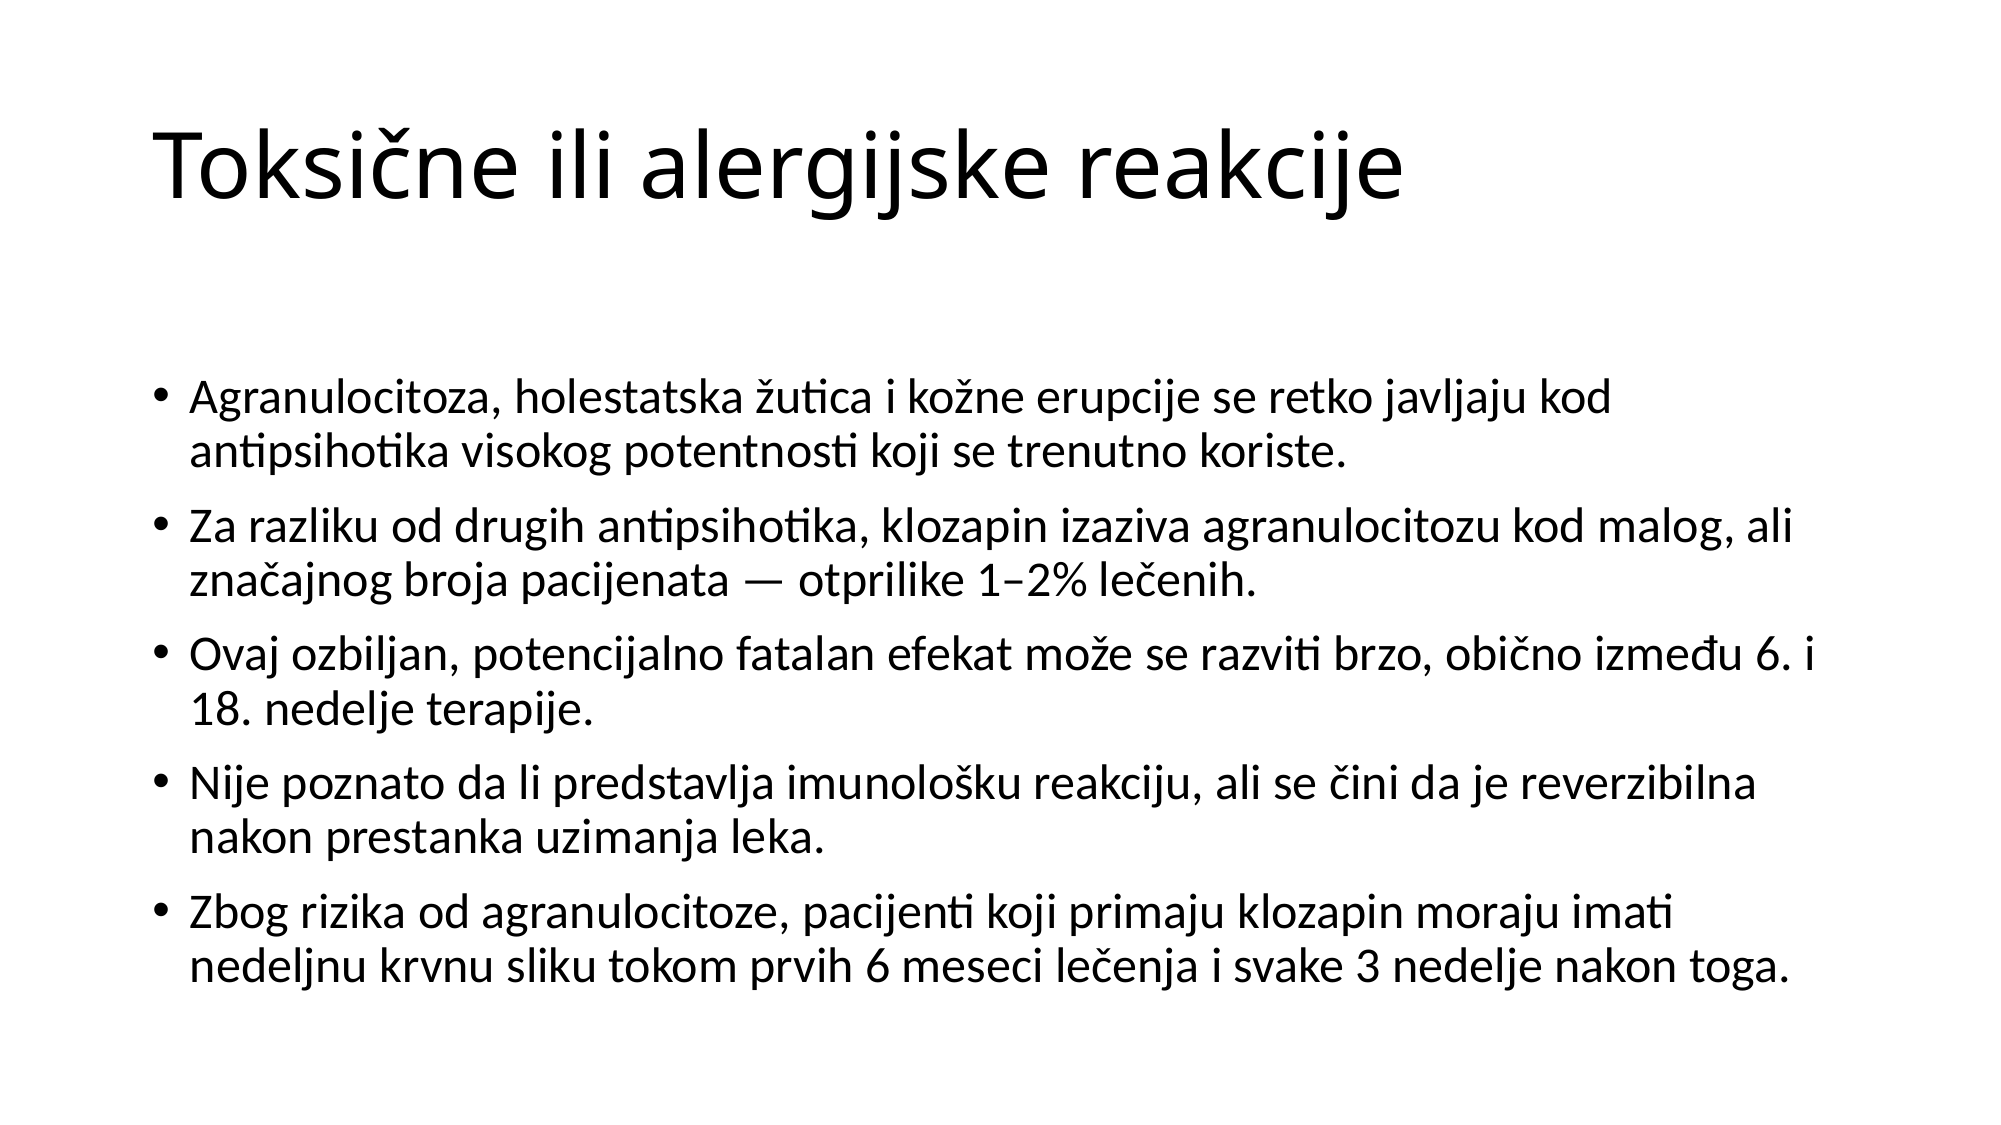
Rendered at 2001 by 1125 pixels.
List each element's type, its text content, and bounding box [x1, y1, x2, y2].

list Agranulocitoza, holestatska žutica i kožne erupcije se retko javljaju kod antipsihotika visokog potentnosti koji se trenutno koriste. Za razliku od drugih antipsihotika, klozapin izaziva agranulocitozu kod malog, ali značajnog broja pacijenata — otprilike 1–2% lečenih. Ovaj ozbiljan, potencijalno fatalan efekat može se razviti brzo, obično između 6. i 18. nedelje terapije. Nije poznato da li predstavlja imunološku reakciju, ali se čini da je reverzibilna nakon prestanka uzimanja leka. Zbog rizika od agranulocitoze, pacijenti koji primaju klozapin moraju imati nedeljnu krvnu sliku tokom prvih 6 meseci lečenja i svake 3 nedelje nakon toga. [137, 362, 1863, 1014]
title Toksične ili alergijske reakcije [137, 59, 1863, 278]
